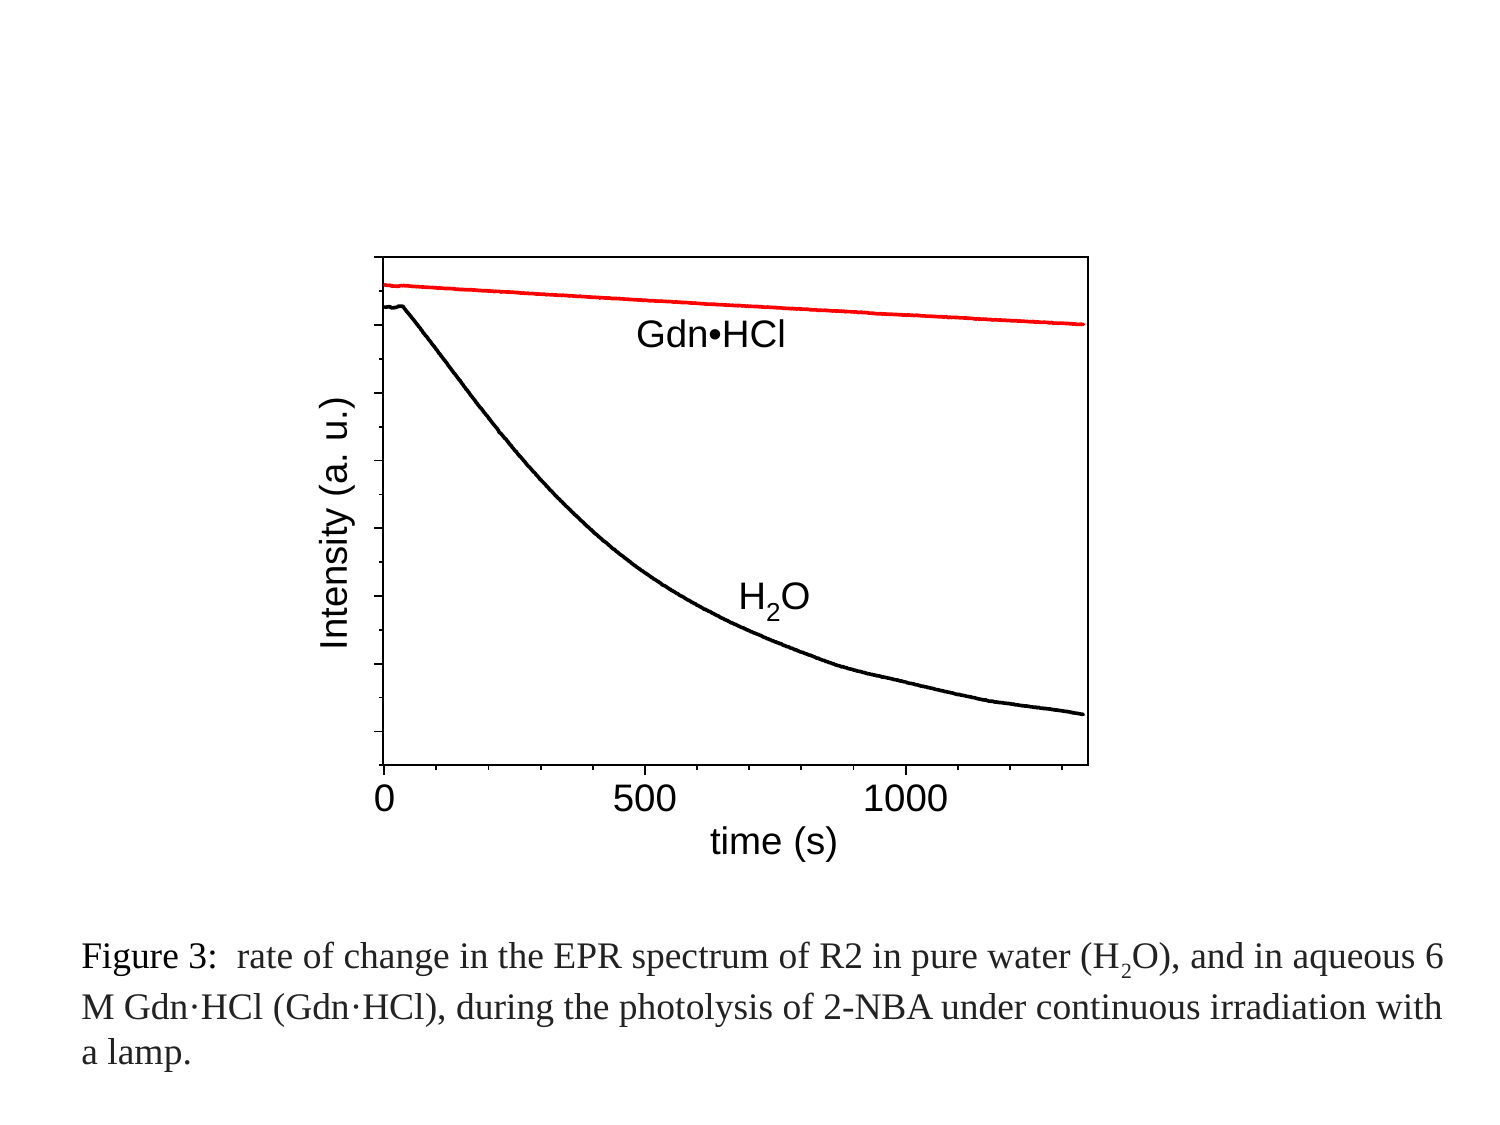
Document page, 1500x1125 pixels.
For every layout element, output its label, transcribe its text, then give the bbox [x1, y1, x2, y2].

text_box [276, 232, 1224, 893]
text_box Figure 3: rate of change in the EPR spectrum of R2 in pure water (H2O), and in aqueous 6 M Gdn·HCl (Gdn·HCl), during the photolysis of 2-NBA under continuous irradiation with a lamp. [66, 923, 1465, 1080]
